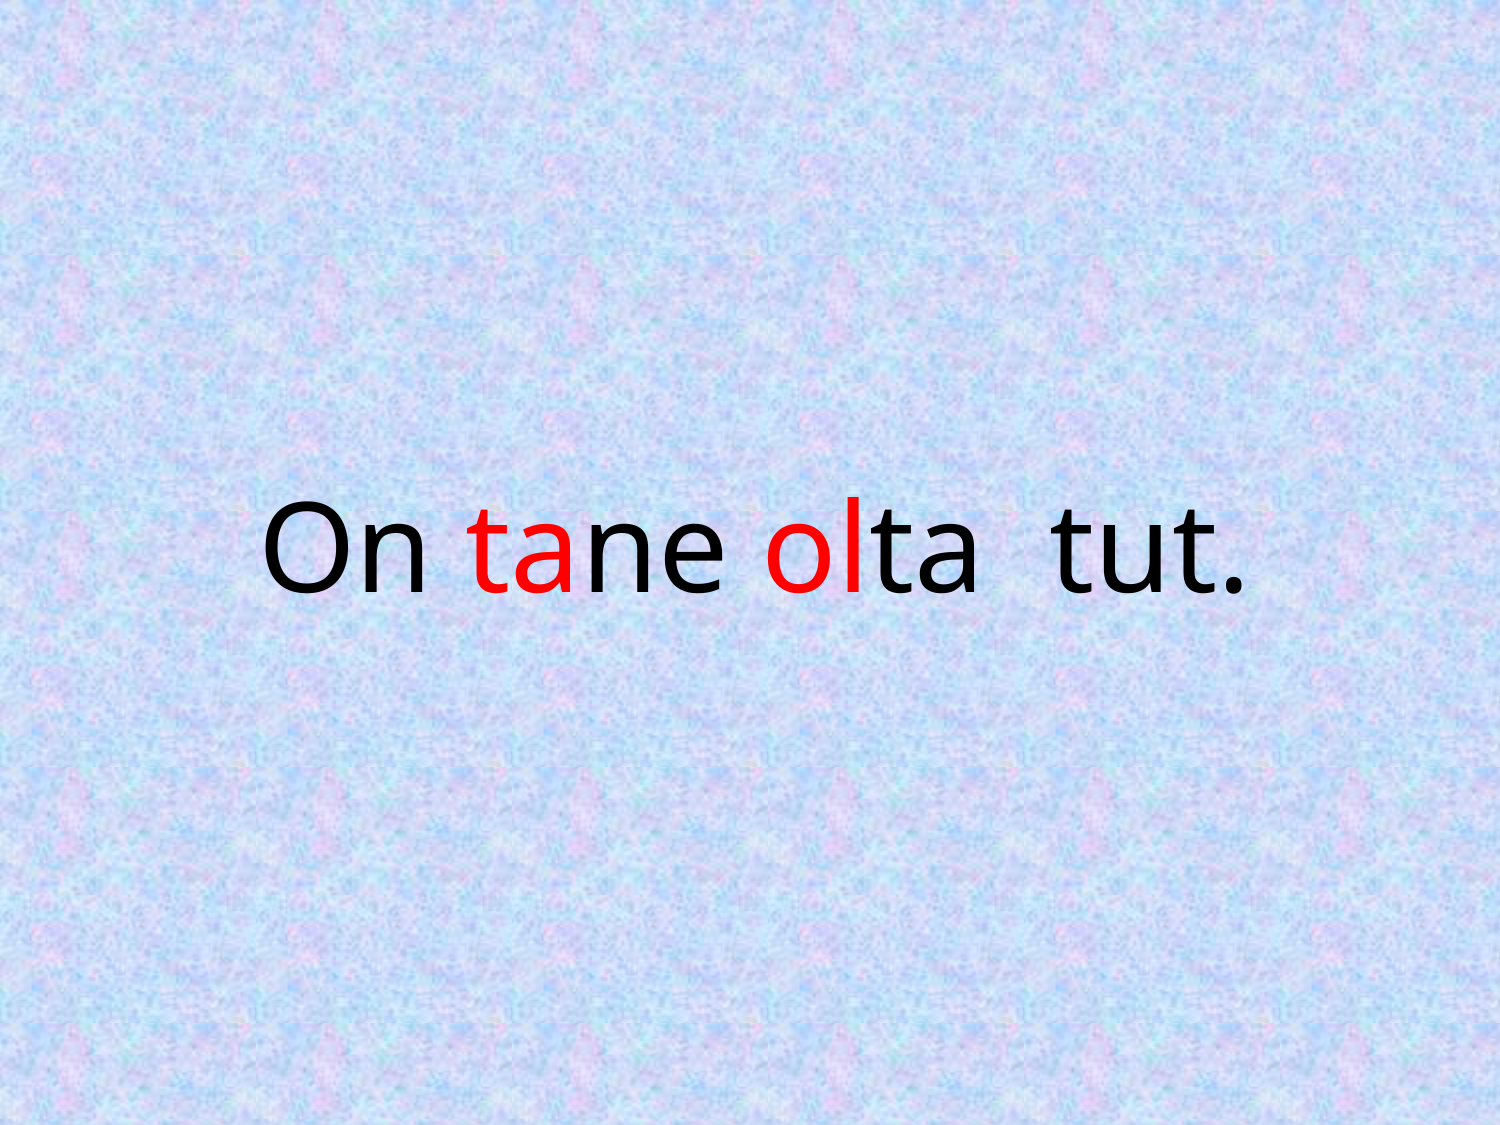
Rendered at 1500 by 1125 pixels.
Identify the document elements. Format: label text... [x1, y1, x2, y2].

title On tane olta tut. [117, 421, 1393, 663]
picture [0, 0, 1500, 1125]
